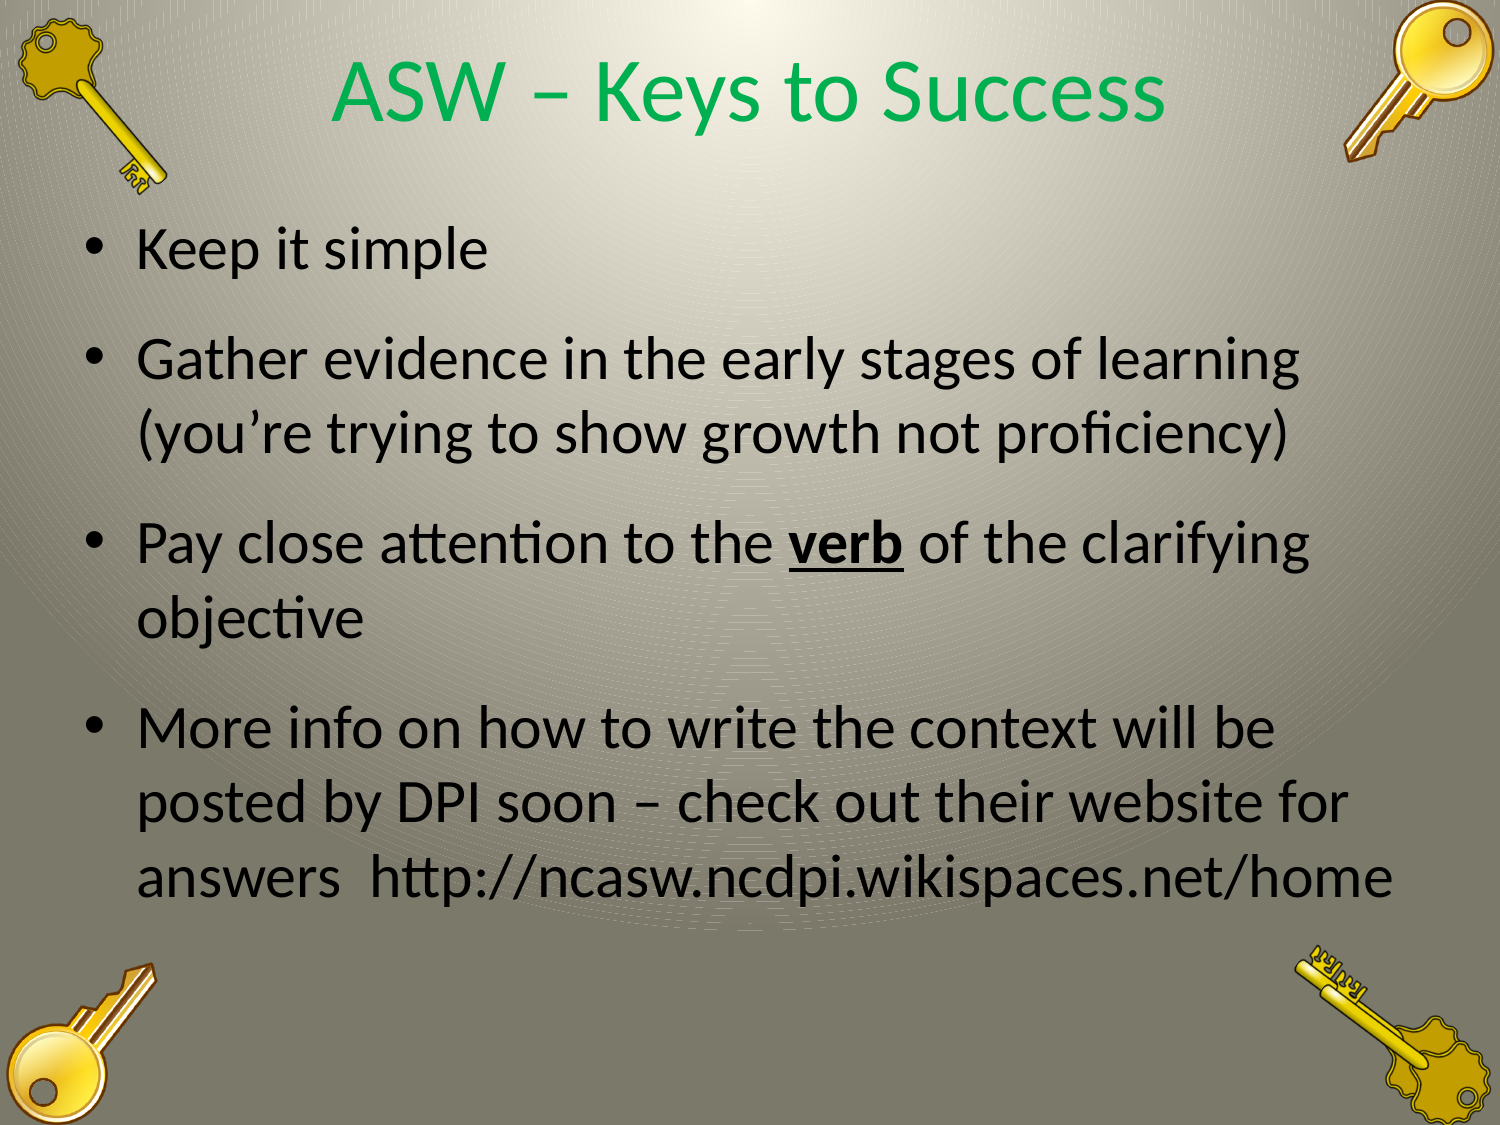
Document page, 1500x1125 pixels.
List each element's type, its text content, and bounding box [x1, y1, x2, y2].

list Keep it simple Gather evidence in the early stages of learning (you’re trying to show growth not proficiency) Pay close attention to the verb of the clarifying objective More info on how to write the context will be posted by DPI soon – check out their website for answers http://ncasw.ncdpi.wikispaces.net/home [68, 200, 1419, 988]
picture [1271, 923, 1500, 1125]
picture [0, 962, 163, 1125]
title ASW – Keys to Success [145, 7, 1332, 163]
picture [1, 0, 196, 209]
picture [1337, 0, 1500, 163]
